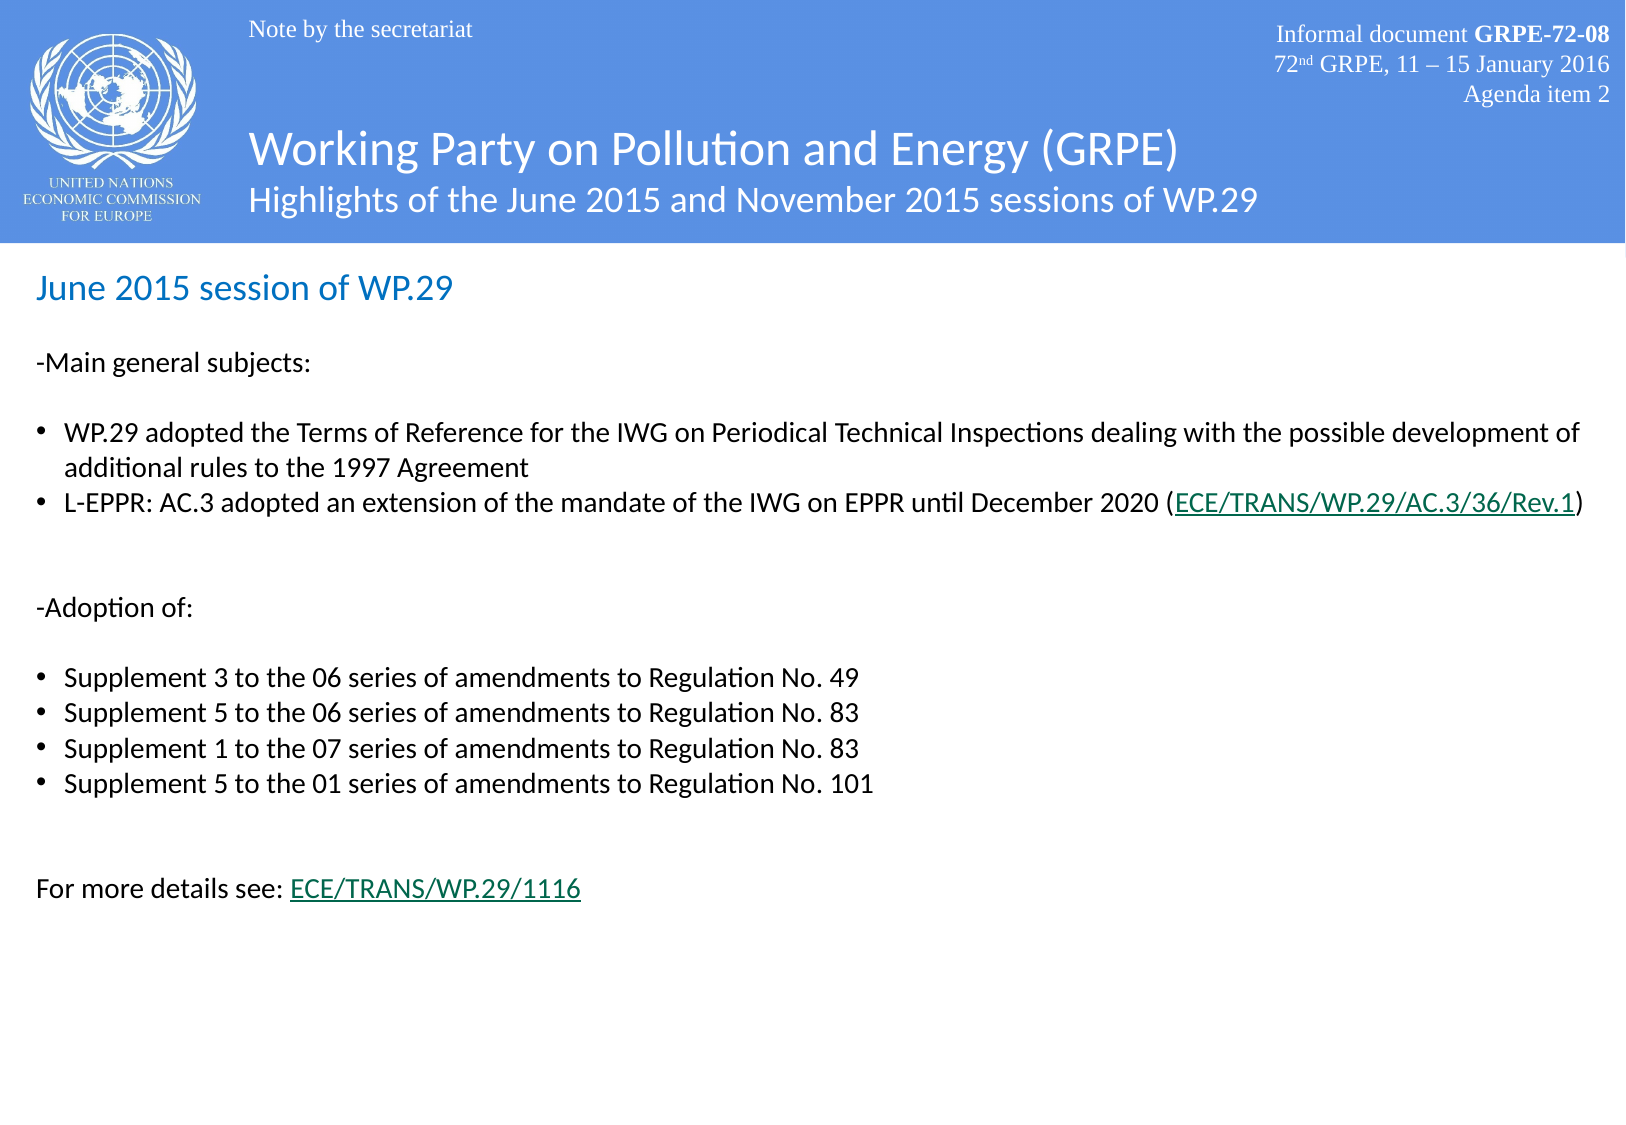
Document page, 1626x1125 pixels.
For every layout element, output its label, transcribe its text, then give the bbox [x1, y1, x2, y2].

list June 2015 session of WP.29 -Main general subjects: WP.29 adopted the Terms of Reference for the IWG on Periodical Technical Inspections dealing with the possible development of additional rules to the 1997 Agreement L-EPPR: AC.3 adopted an extension of the mandate of the IWG on EPPR until December 2020 (ECE/TRANS/WP.29/AC.3/36/Rev.1) -Adoption of: Supplement 3 to the 06 series of amendments to Regulation No. 49 Supplement 5 to the 06 series of amendments to Regulation No. 83 Supplement 1 to the 07 series of amendments to Regulation No. 83 Supplement 5 to the 01 series of amendments to Regulation No. 101 For more details see: ECE/TRANS/WP.29/1116 [21, 255, 1604, 1125]
title Working Party on Pollution and Energy (GRPE) Highlights of the June 2015 and November 2015 sessions of WP.29 [233, 68, 1593, 255]
picture [0, 0, 1626, 1125]
text_box Note by the secretariat [233, 4, 697, 50]
text_box Informal document GRPE-72-08 72nd GRPE, 11 – 15 January 2016 Agenda item 2 [1073, 10, 1625, 115]
